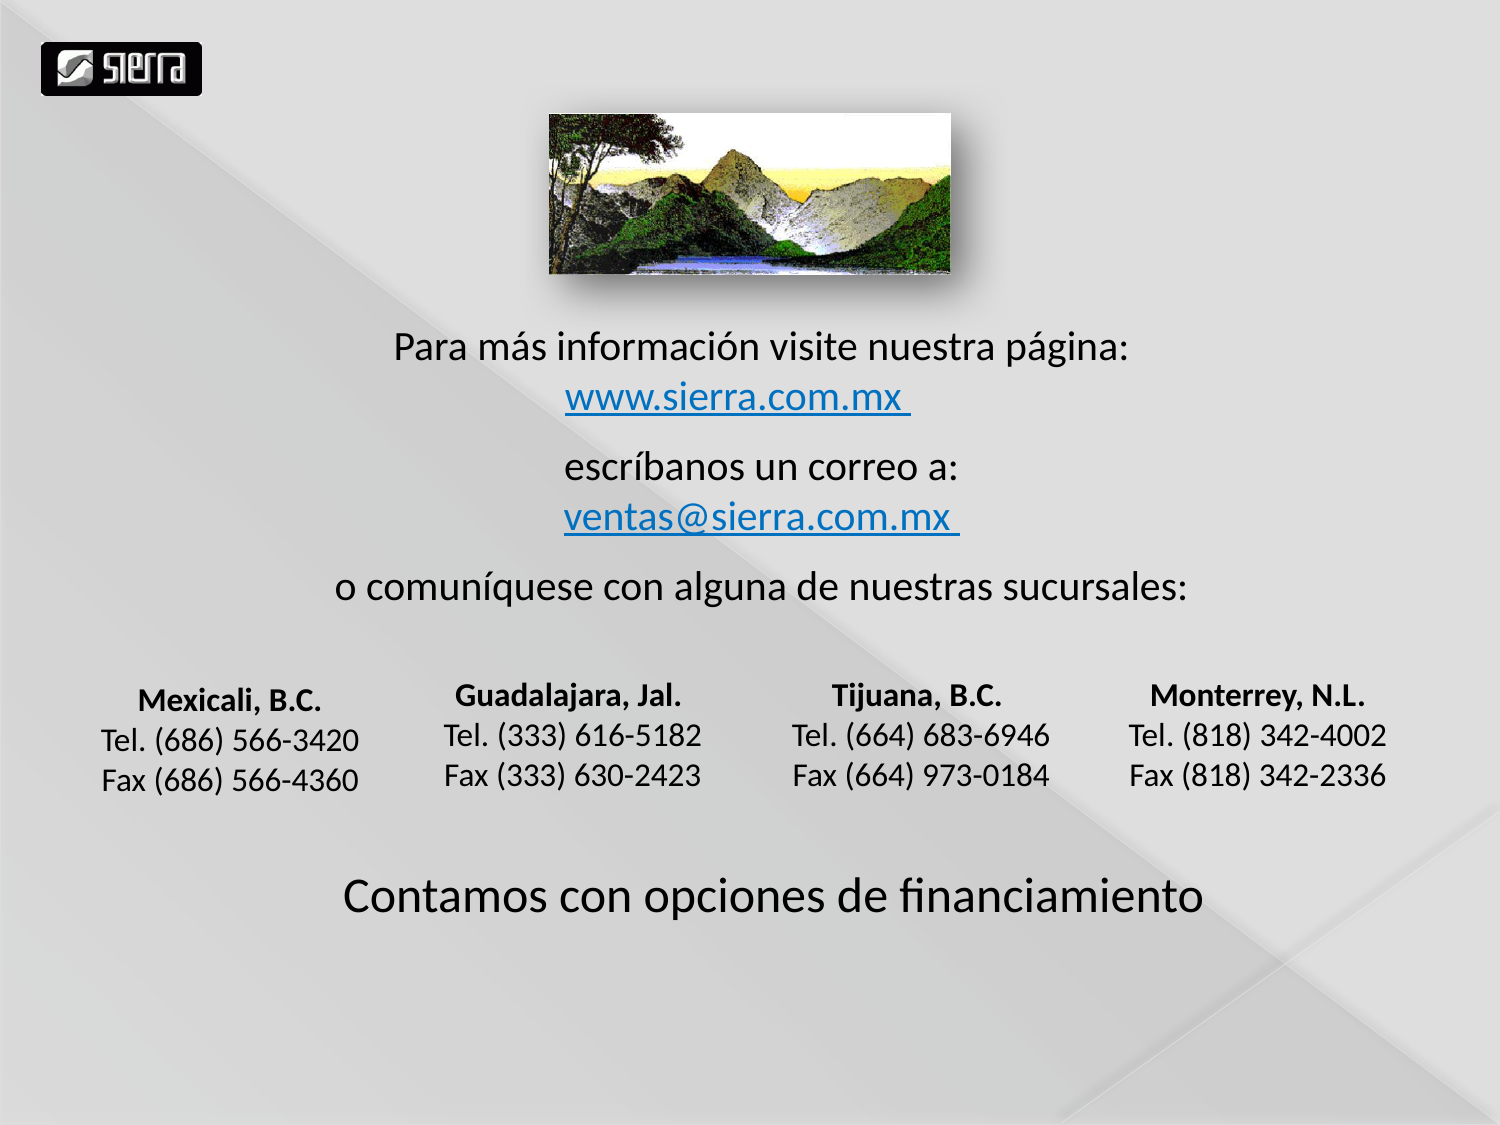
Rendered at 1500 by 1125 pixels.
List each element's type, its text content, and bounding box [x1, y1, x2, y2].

picture [41, 42, 202, 97]
text_box Mexicali, B.C. Tel. (686) 566-3420 Fax (686) 566-4360 [29, 671, 432, 806]
text_box Tijuana, B.C. Tel. (664) 683-6946 Fax (664) 973-0184 [750, 665, 1092, 801]
text_box Contamos con opciones de financiamiento [182, 854, 1365, 975]
text_box Guadalajara, Jal. Tel. (333) 616-5182 Fax (333) 630-2423 [395, 665, 750, 801]
picture [548, 113, 952, 275]
text_box Monterrey, N.L. Tel. (818) 342-4002 Fax (818) 342-2336 [1092, 665, 1424, 801]
text_box Para más información visite nuestra página: www.sierra.com.mx escríbanos un correo a: ventas@sierra.com.mx o comuníquese con alguna de nuestras sucursales: [242, 311, 1282, 617]
